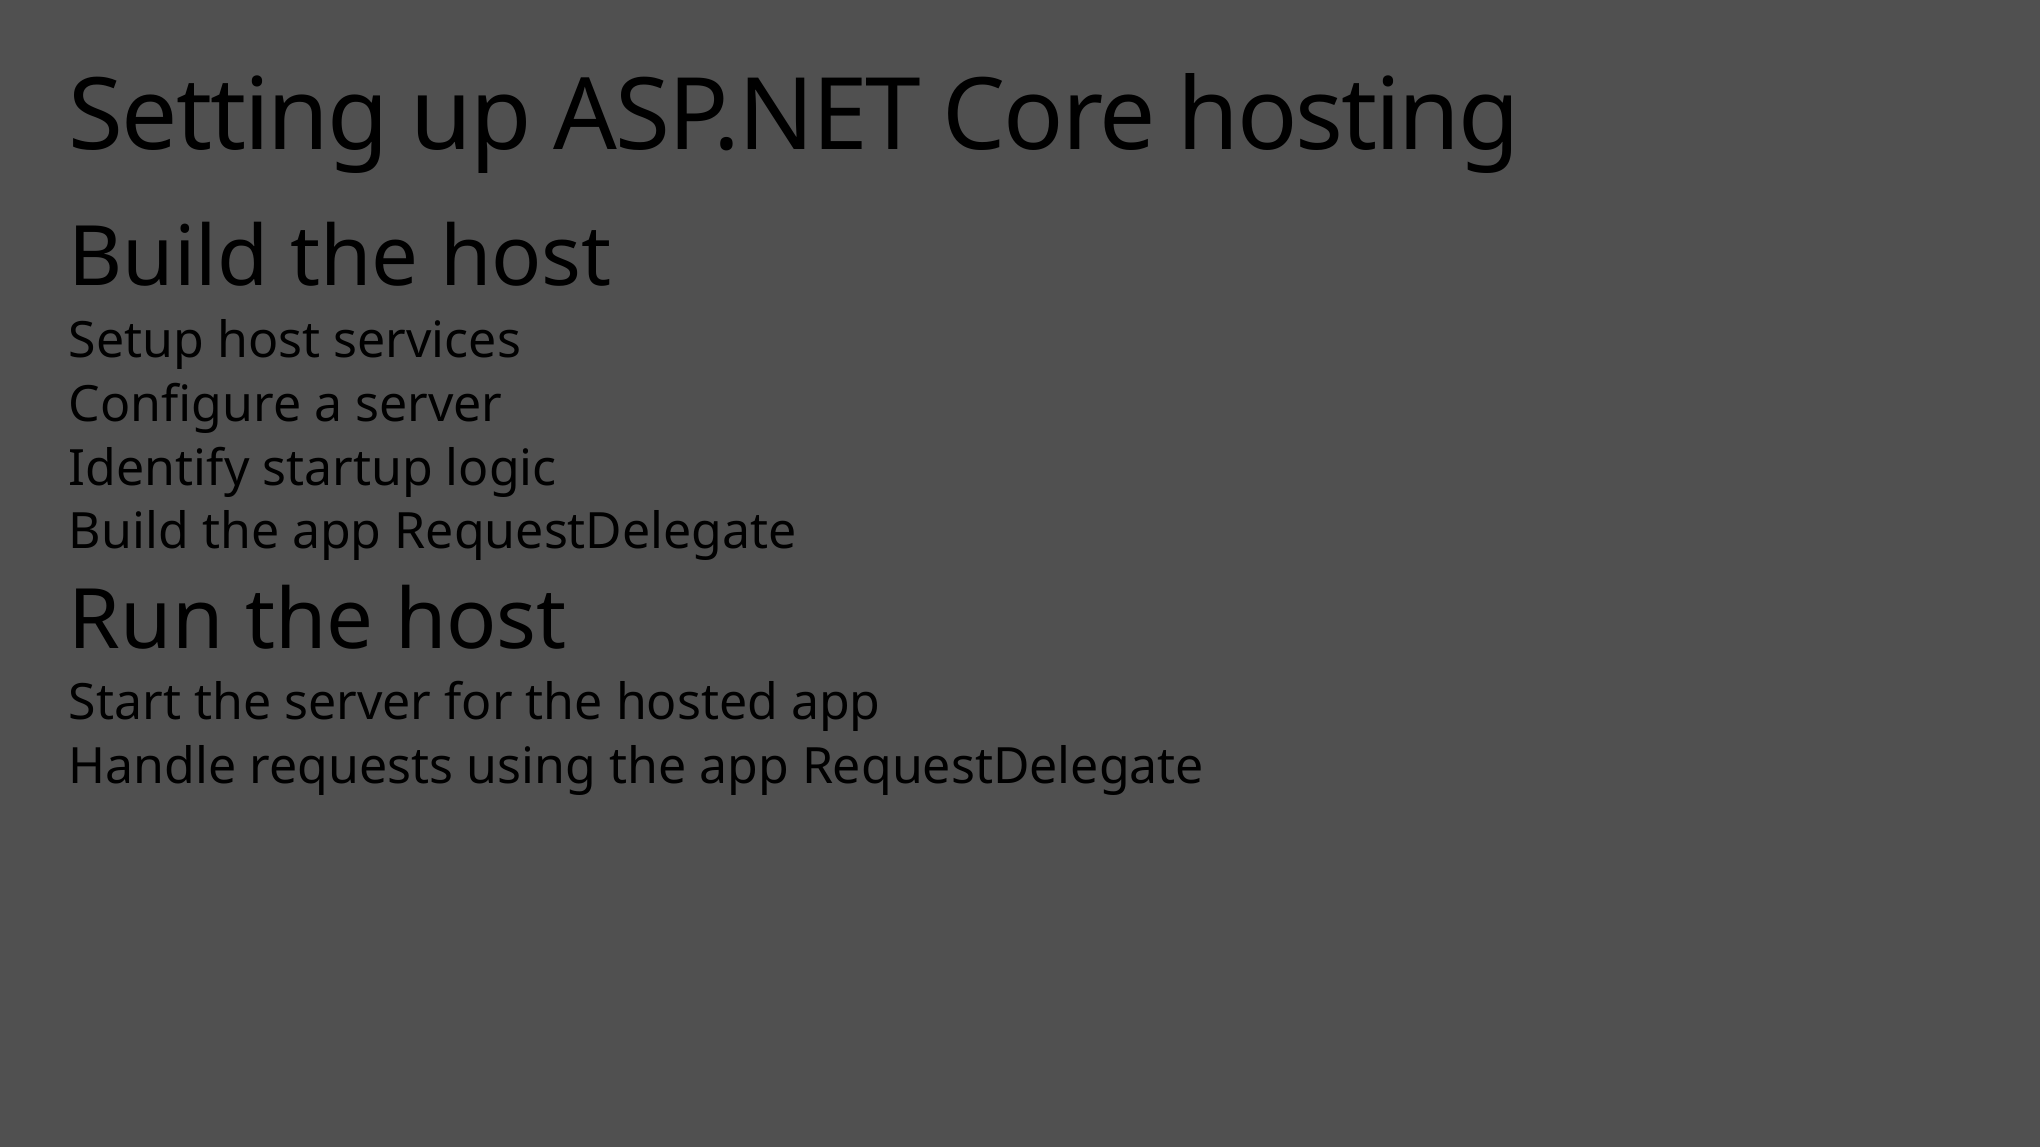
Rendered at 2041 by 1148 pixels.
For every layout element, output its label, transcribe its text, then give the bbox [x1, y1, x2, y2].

list Build the host Setup host services Configure a server Identify startup logic Build the app RequestDelegate Run the host Start the server for the hosted app Handle requests using the app RequestDelegate [45, 198, 1996, 832]
title Setting up ASP.NET Core hosting [45, 48, 1996, 198]
